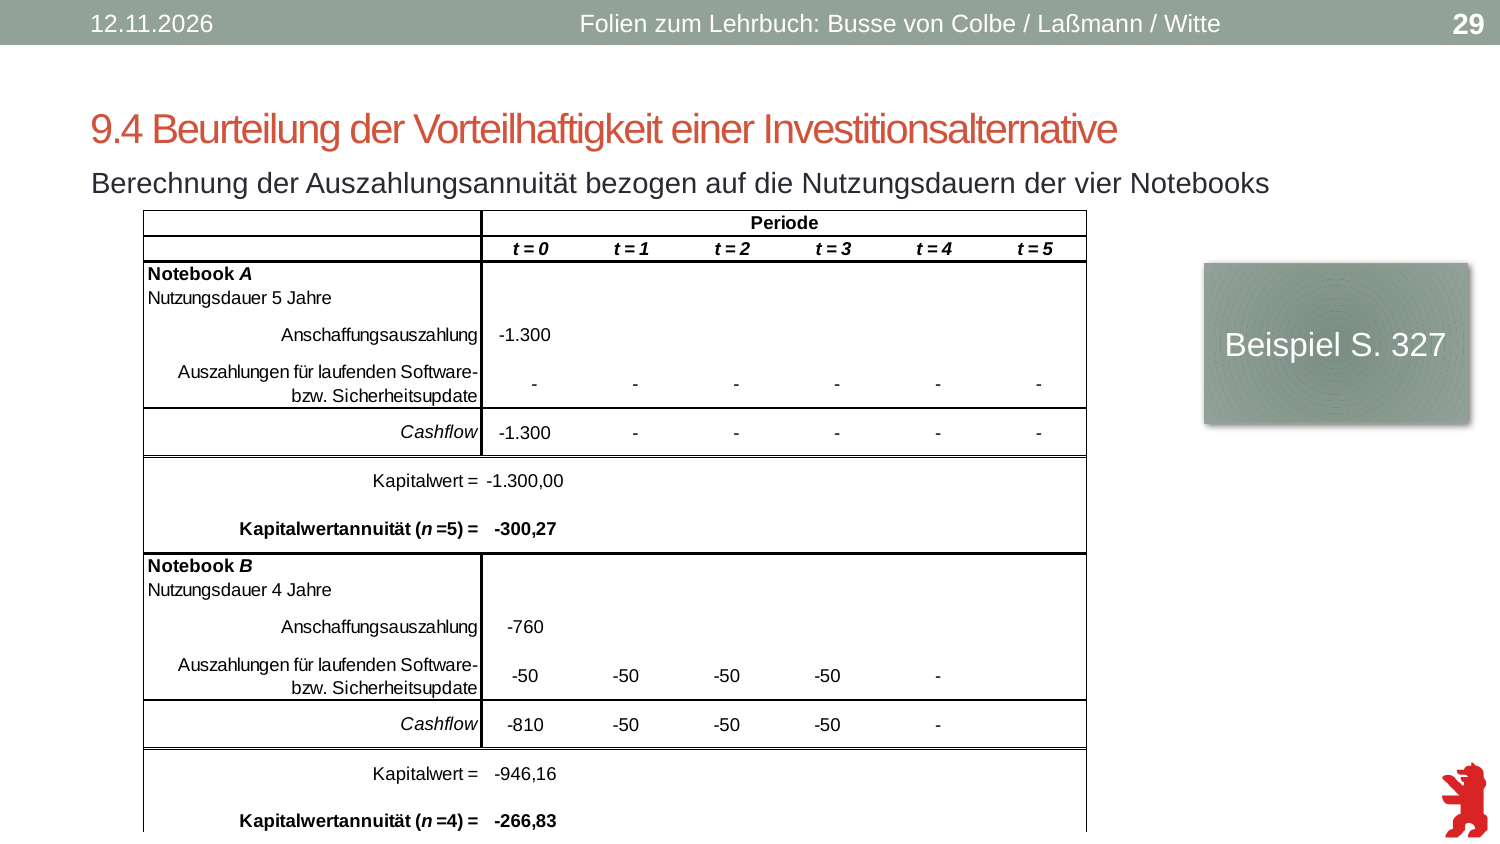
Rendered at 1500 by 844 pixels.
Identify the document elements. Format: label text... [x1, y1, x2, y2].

text_box Beispiel S. 327 [1204, 263, 1468, 424]
slide_number 29 [1325, 2, 1500, 43]
picture [1434, 760, 1500, 844]
title 9.4 Beurteilung der Vorteilhaftigkeit einer Investitionsalternative [75, 65, 1500, 188]
text_box Berechnung der Auszahlungsannuität bezogen auf die Nutzungsdauern der vier Notebooks [76, 157, 1287, 208]
picture [142, 210, 1089, 832]
footer Folien zum Lehrbuch: Busse von Colbe / Laßmann / Witte [562, 2, 1238, 43]
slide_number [75, 2, 550, 43]
